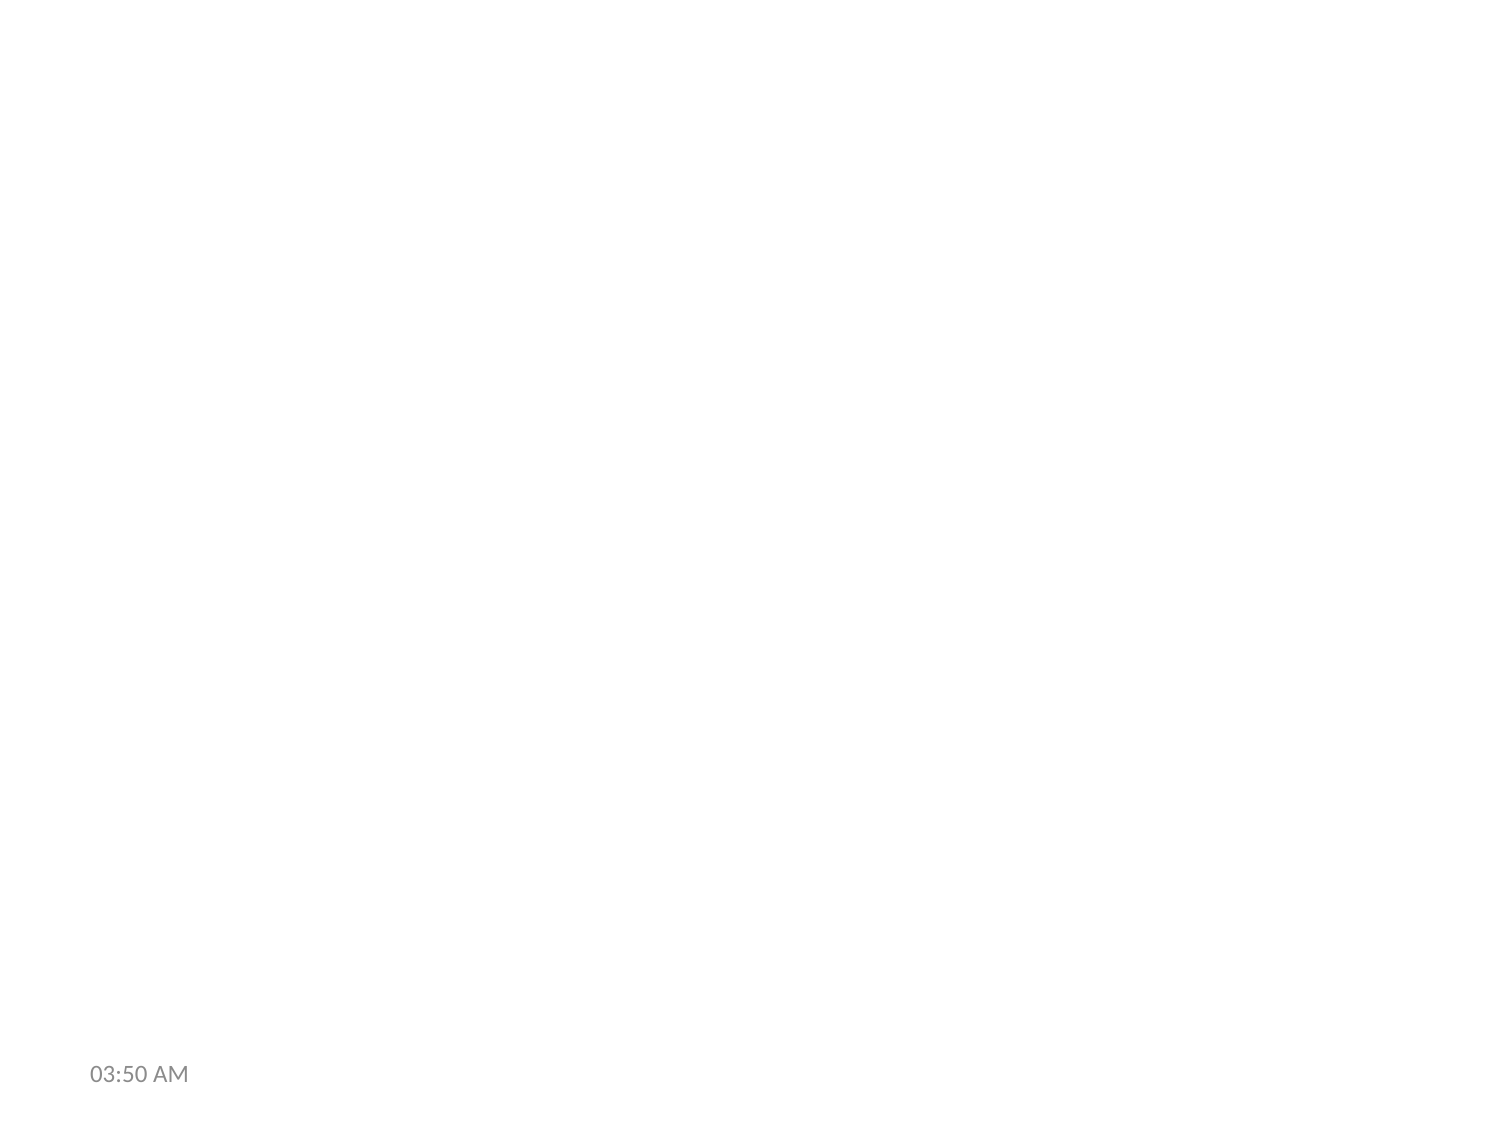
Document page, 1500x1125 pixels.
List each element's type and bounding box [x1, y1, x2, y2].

slide_number [75, 1042, 425, 1103]
